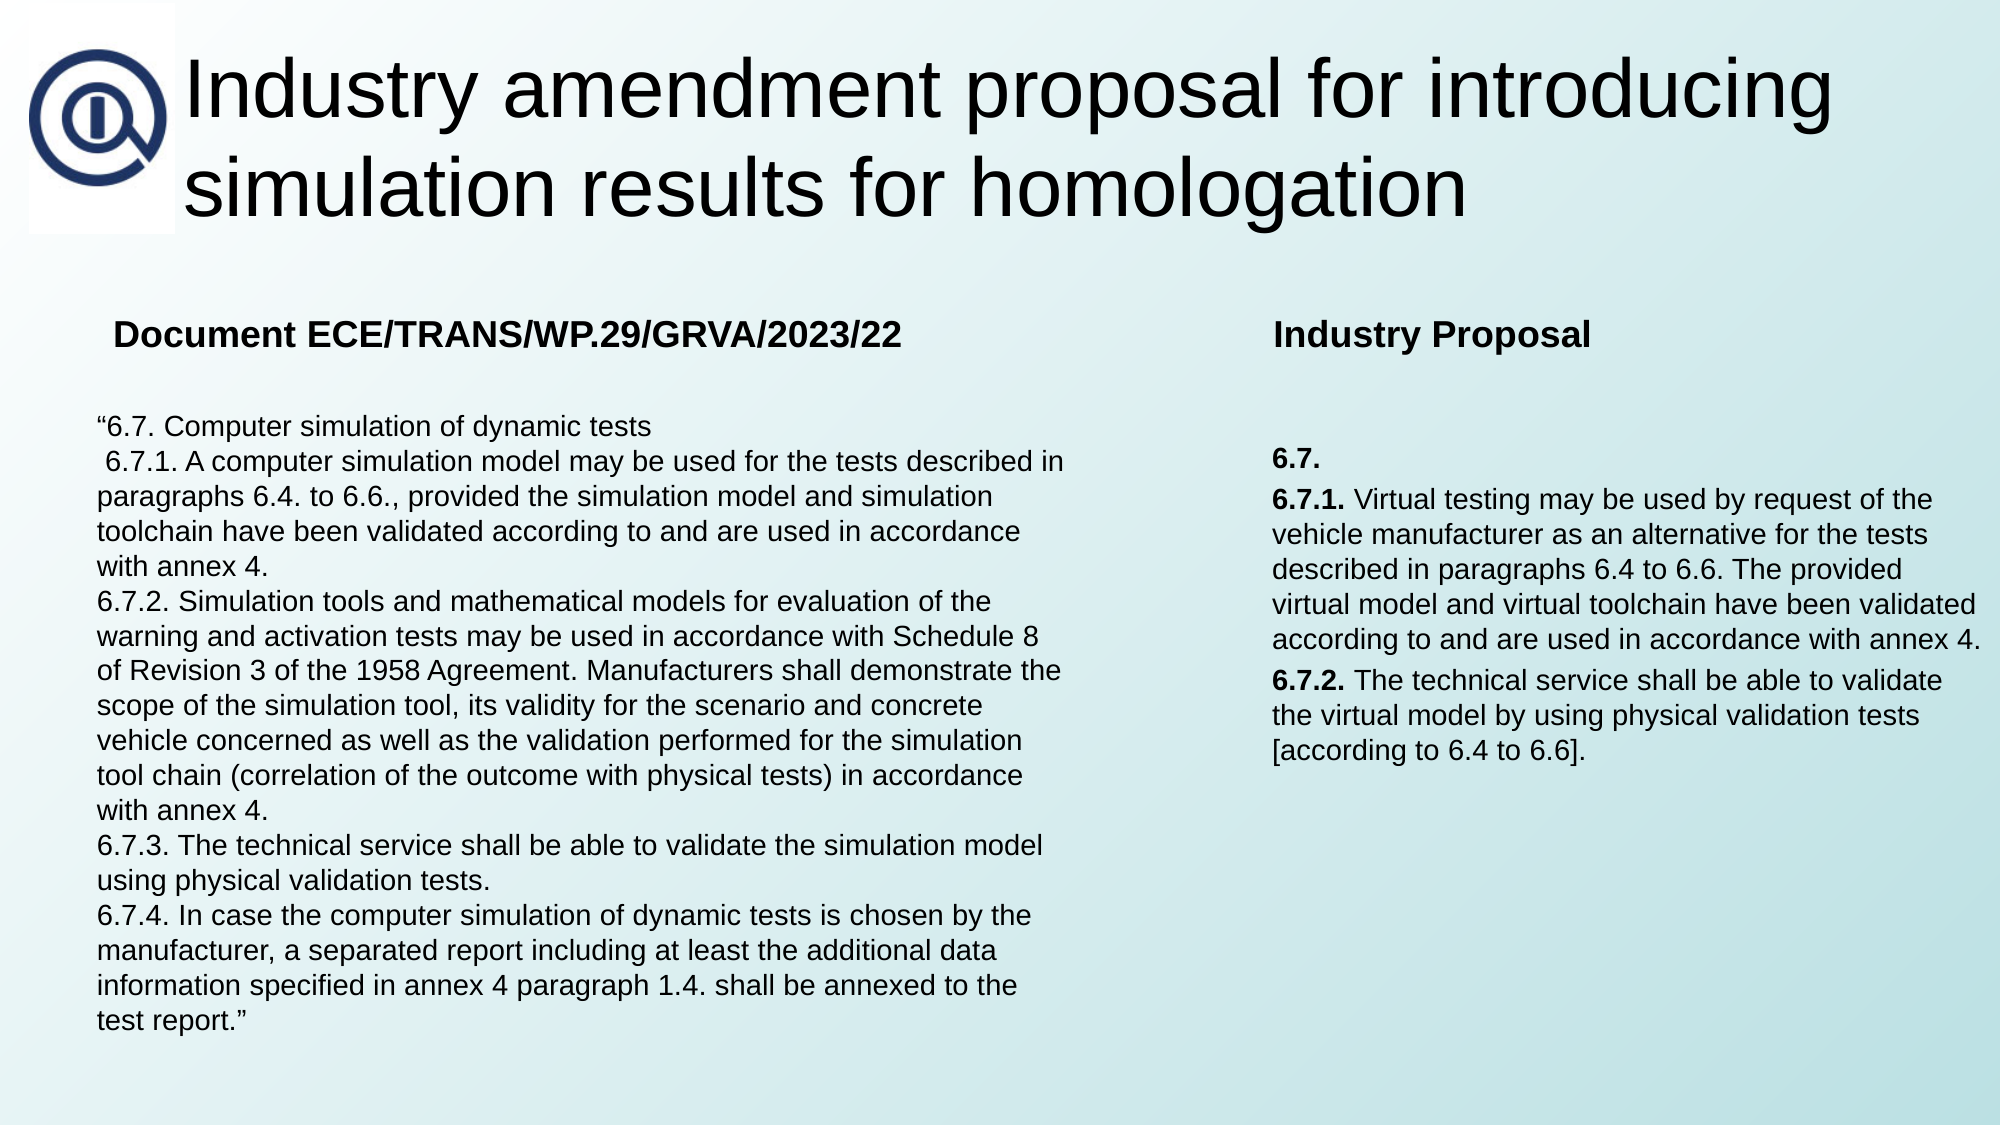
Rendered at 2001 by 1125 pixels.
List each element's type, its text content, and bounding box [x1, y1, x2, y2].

text_box Industry Proposal [1258, 302, 1608, 363]
text_box “6.7. Computer simulation of dynamic tests 6.7.1. A computer simulation model may be used for the tests described in paragraphs 6.4. to 6.6., provided the simulation model and simulation toolchain have been validated according to and are used in accordance with annex 4. 6.7.2. Simulation tools and mathematical models for evaluation of the warning and activation tests may be used in accordance with Schedule 8 of Revision 3 of the 1958 Agreement. Manufacturers shall demonstrate the scope of the simulation tool, its validity for the scenario and concrete vehicle concerned as well as the validation performed for the simulation tool chain (correlation of the outcome with physical tests) in accordance with annex 4. 6.7.3. The technical service shall be able to validate the simulation model using physical validation tests. 6.7.4. In case the computer simulation of dynamic tests is chosen by the manufacturer, a separated report including at least the additional data information specified in annex 4 paragraph 1.4. shall be annexed to the test report.” [82, 399, 1083, 1044]
text_box Document ECE/TRANS/WP.29/GRVA/2023/22 [98, 302, 918, 363]
picture [29, 3, 175, 234]
title Industry amendment proposal for introducing simulation results for homologation [168, 26, 1969, 214]
list 6.7. 6.7.1. Virtual testing may be used by request of the vehicle manufacturer as an alternative for the tests described in paragraphs 6.4 to 6.6. The provided virtual model and virtual toolchain have been validated according to and are used in accordance with annex 4. 6.7.2. The technical service shall be able to validate the virtual model by using physical validation tests [according to 6.4 to 6.6]. [1256, 399, 2000, 804]
